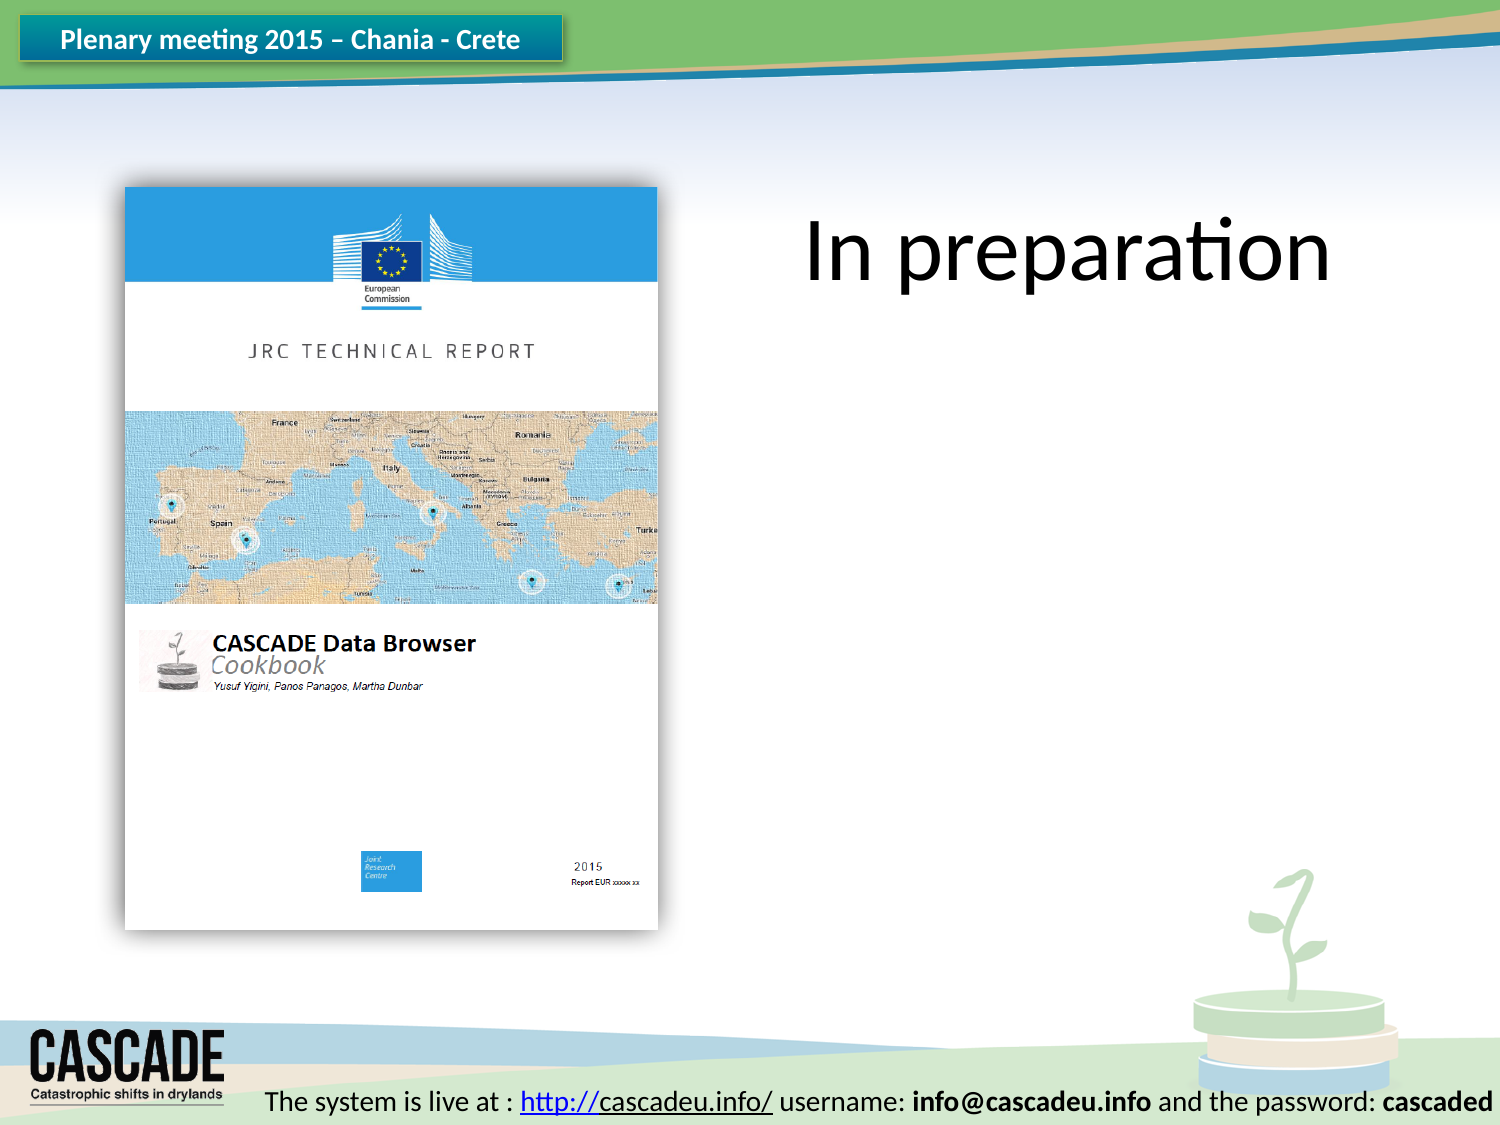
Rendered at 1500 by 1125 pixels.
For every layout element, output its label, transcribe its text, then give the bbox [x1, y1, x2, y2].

title In preparation [737, 149, 1400, 338]
text_box The system is live at : http://cascadeu.info/ username: info@cascadeu.info and the password: cascaded [249, 1074, 1500, 1125]
picture [0, 0, 1500, 90]
picture [29, 1029, 224, 1106]
picture [124, 187, 658, 930]
